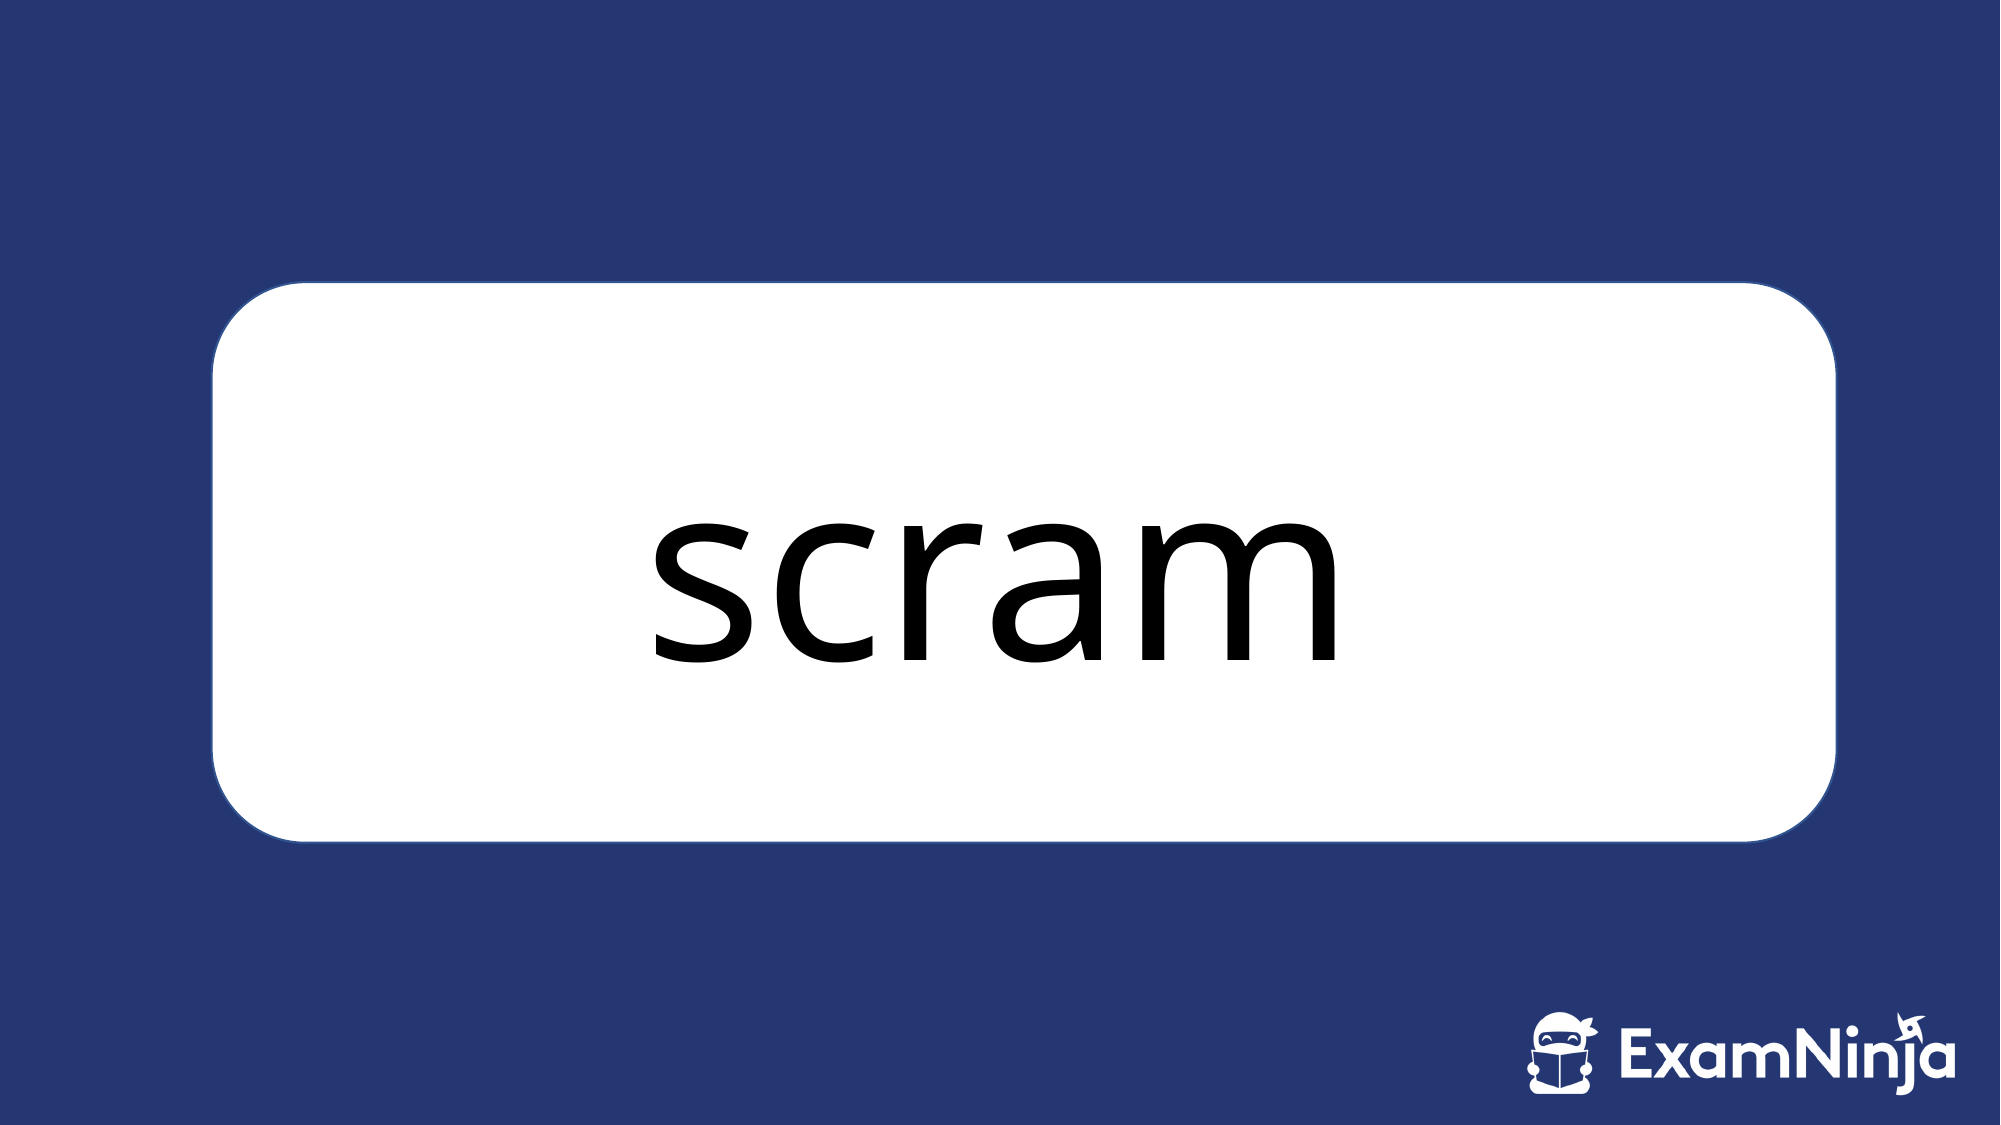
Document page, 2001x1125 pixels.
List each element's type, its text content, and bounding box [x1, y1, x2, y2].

text_box [210, 719, 1838, 844]
picture [1501, 1003, 1979, 1102]
text_box scram [143, 403, 1857, 719]
text_box [210, 281, 1838, 403]
